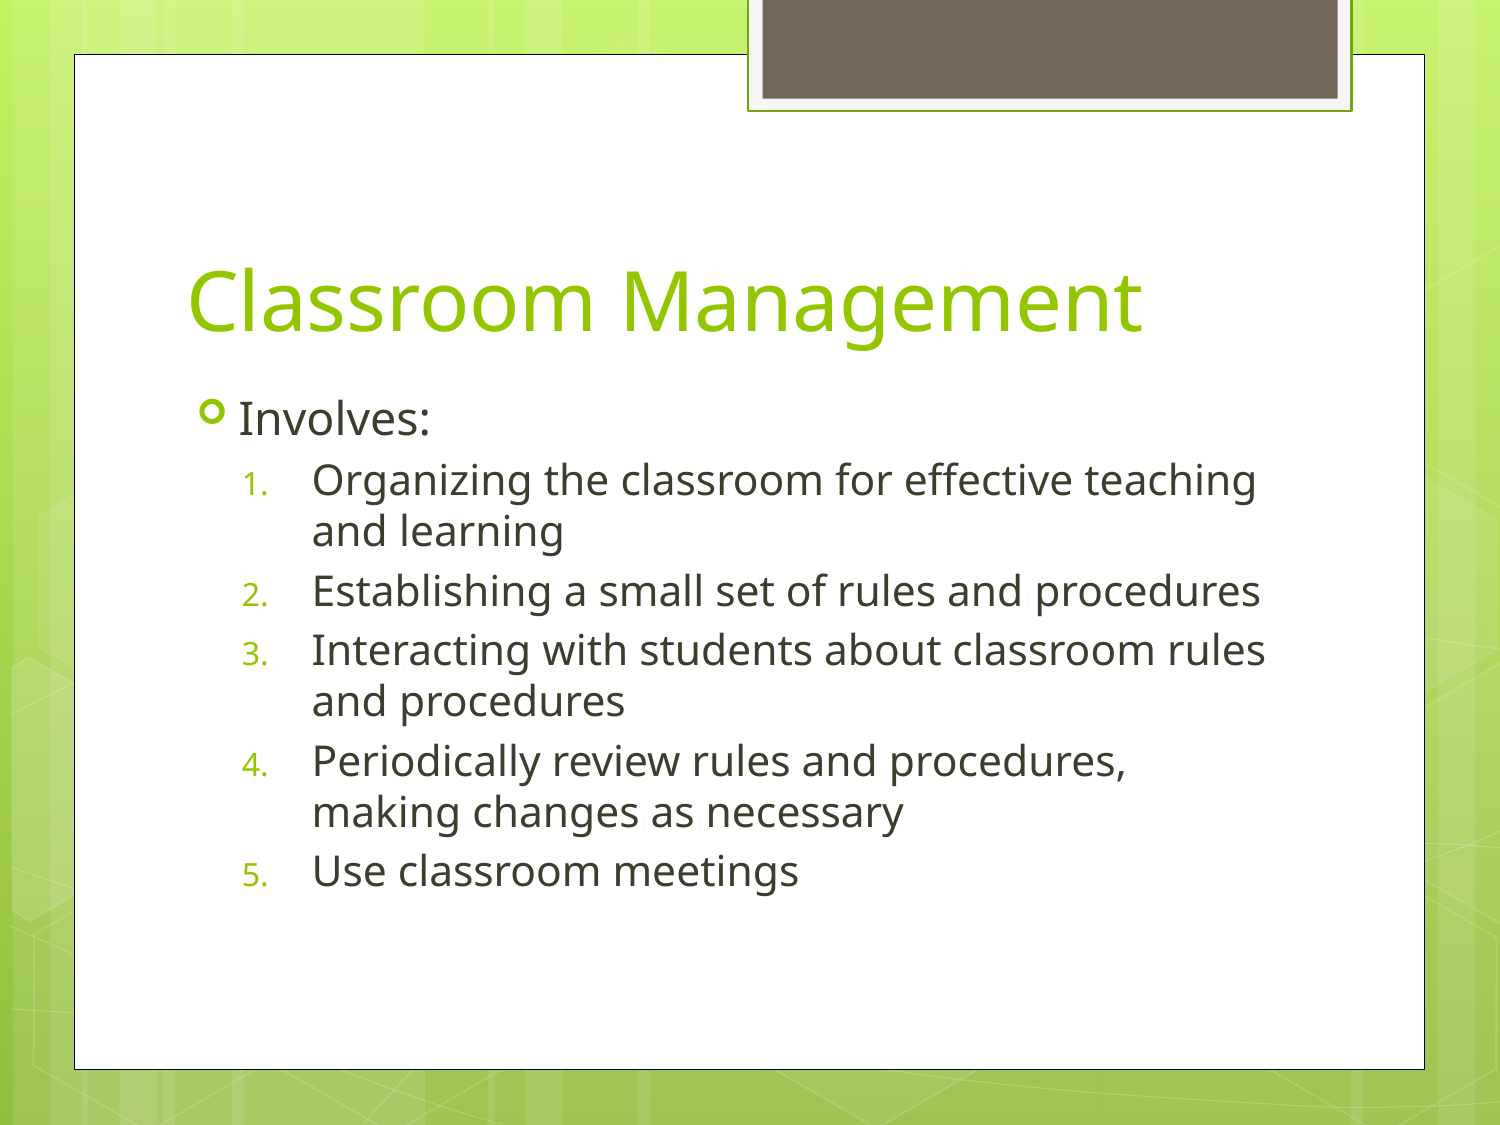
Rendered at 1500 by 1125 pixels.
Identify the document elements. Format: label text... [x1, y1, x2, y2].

title Classroom Management [171, 168, 1324, 357]
list Involves: Organizing the classroom for effective teaching and learning Establishing a small set of rules and procedures Interacting with students about classroom rules and procedures Periodically review rules and procedures, making changes as necessary Use classroom meetings [171, 381, 1283, 957]
